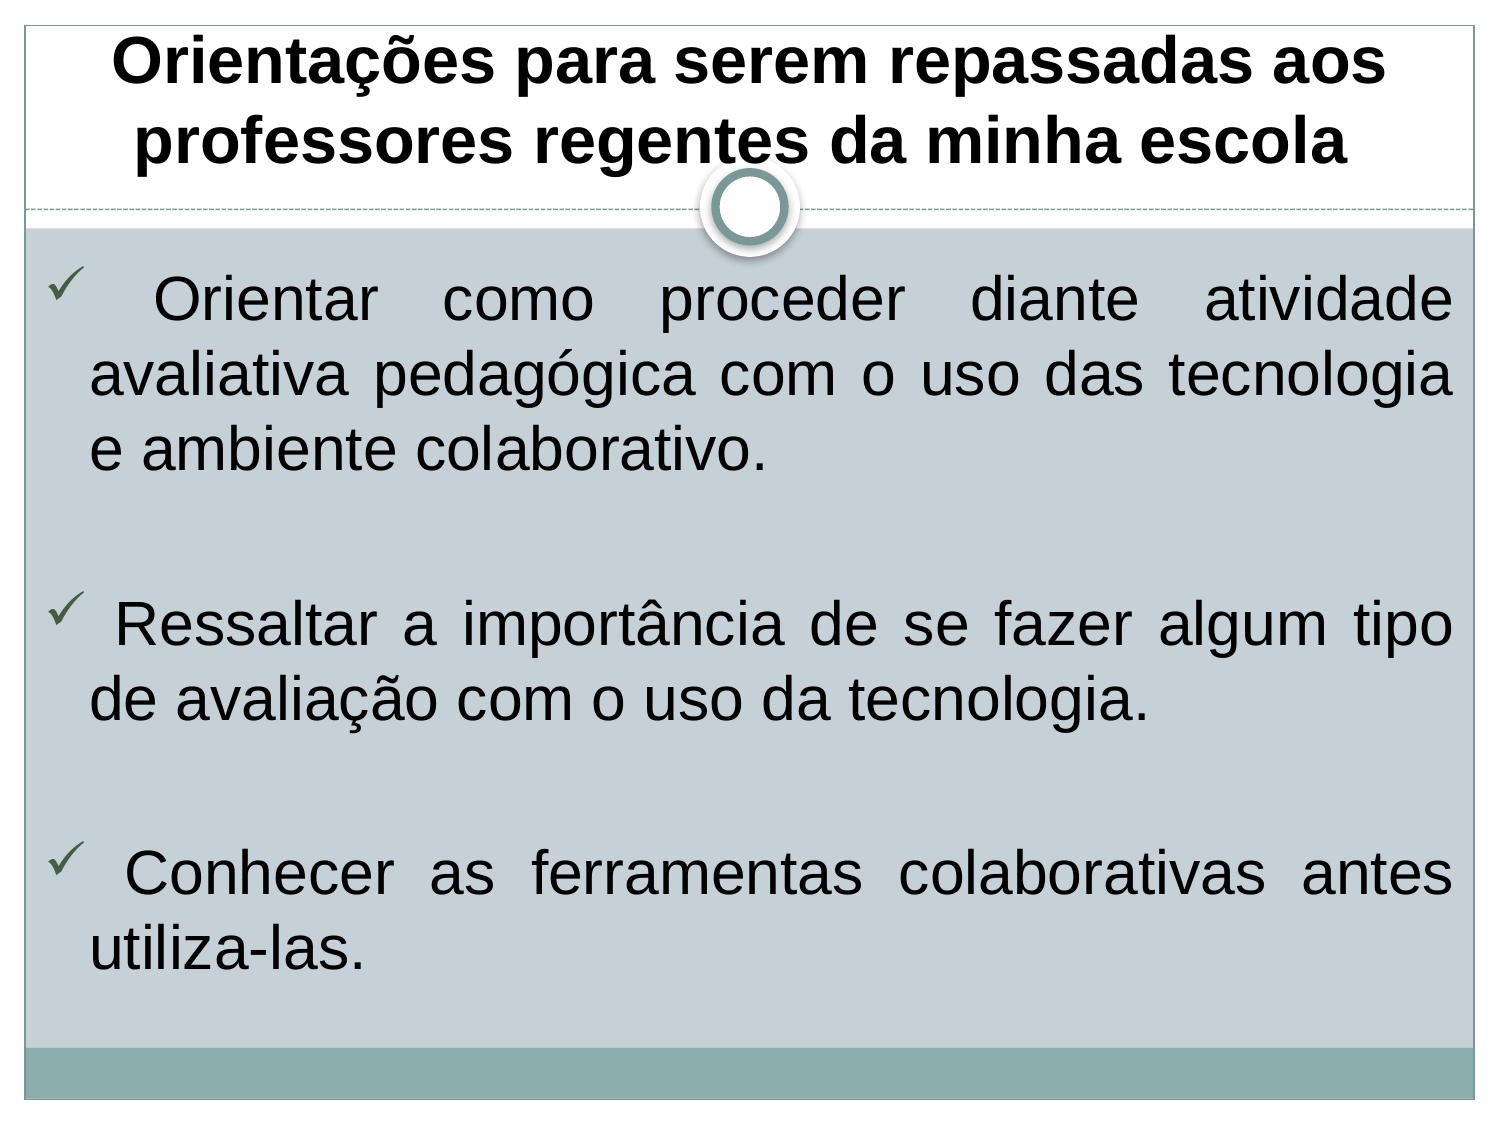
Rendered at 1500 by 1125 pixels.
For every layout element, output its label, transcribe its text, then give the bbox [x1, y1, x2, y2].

list Orientar como proceder diante atividade avaliativa pedagógica com o uso das tecnologia e ambiente colaborativo. Ressaltar a importância de se fazer algum tipo de avaliação com o uso da tecnologia. Conhecer as ferramentas colaborativas antes utiliza-las. [29, 250, 1471, 1047]
title Orientações para serem repassadas aos professores regentes da minha escola [29, 60, 1471, 185]
